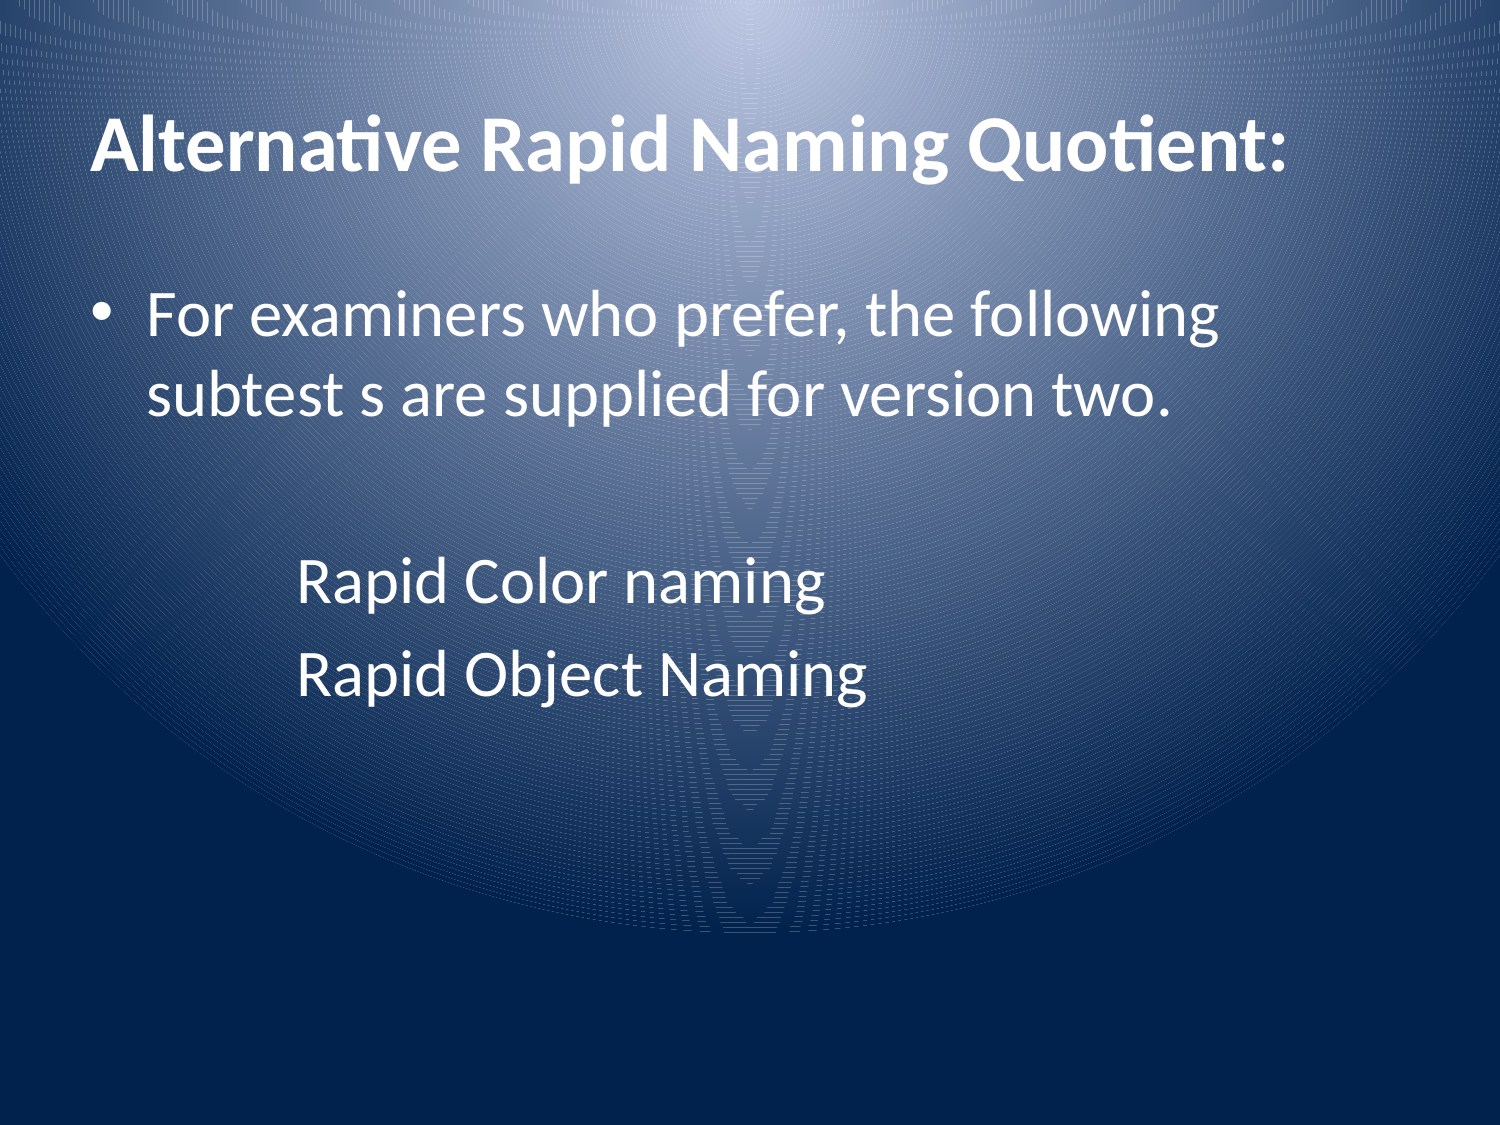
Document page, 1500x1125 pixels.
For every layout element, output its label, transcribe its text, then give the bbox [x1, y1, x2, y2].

list For examiners who prefer, the following subtest s are supplied for version two. Rapid Color naming Rapid Object Naming [75, 262, 1425, 1005]
title Alternative Rapid Naming Quotient: [75, 45, 1425, 233]
